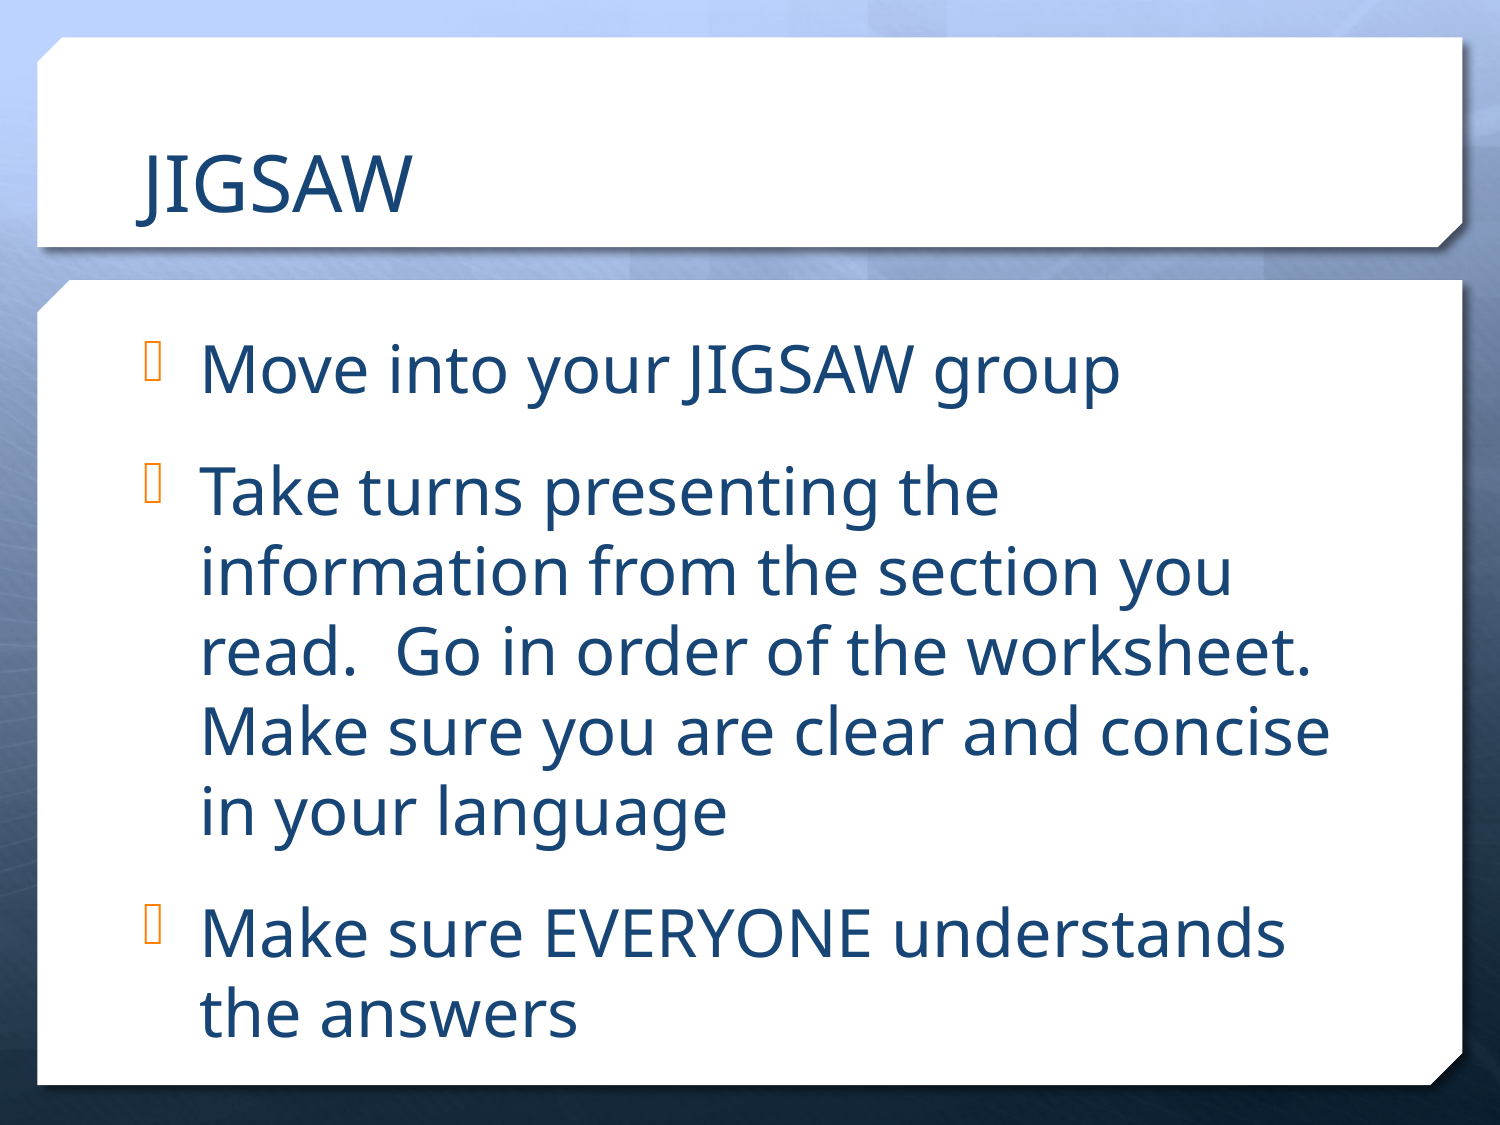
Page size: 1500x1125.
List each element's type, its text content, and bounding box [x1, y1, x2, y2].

list Move into your JIGSAW group Take turns presenting the information from the section you read. Go in order of the worksheet. Make sure you are clear and concise in your language Make sure EVERYONE understands the answers [127, 319, 1372, 978]
title JIGSAW [127, 48, 1372, 236]
